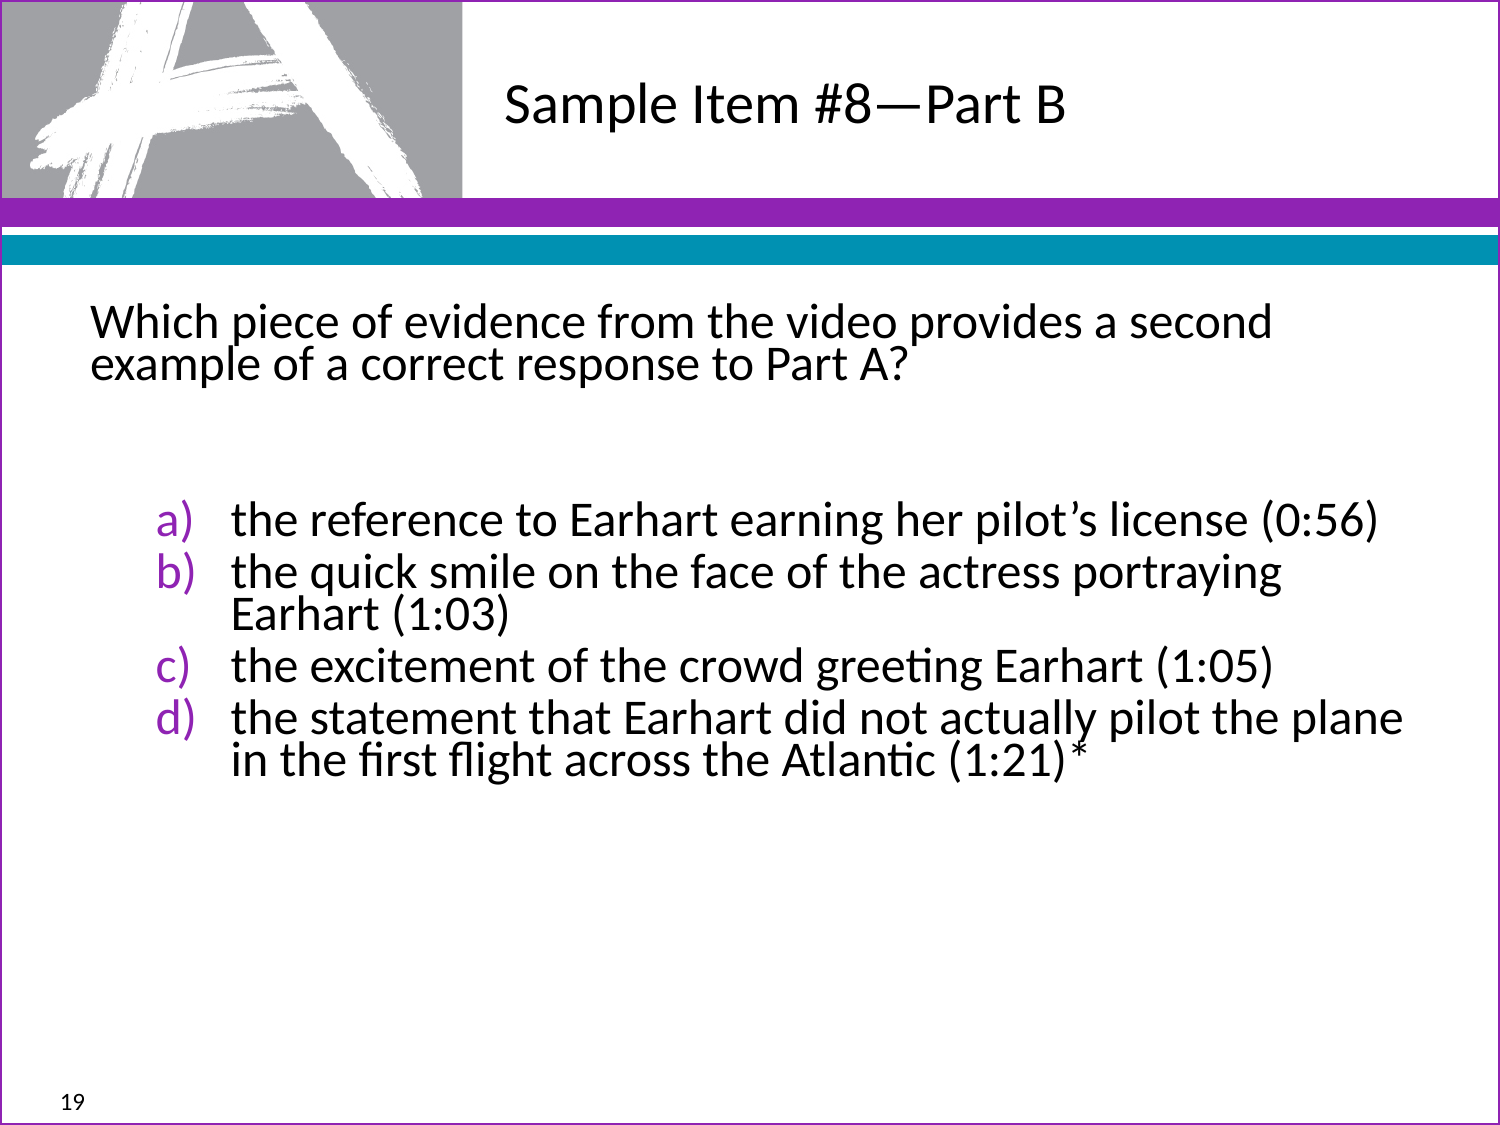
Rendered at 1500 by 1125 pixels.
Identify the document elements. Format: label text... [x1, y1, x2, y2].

slide_number 19 [0, 1077, 100, 1125]
title Sample Item #8—Part B [462, 0, 1500, 200]
picture [2, 2, 462, 198]
list Which piece of evidence from the video provides a second example of a correct response to Part A? the reference to Earhart earning her pilot’s license (0:56) the quick smile on the face of the actress portraying Earhart (1:03) the excitement of the crowd greeting Earhart (1:05) the statement that Earhart did not actually pilot the plane in the first flight across the Atlantic (1:21)* [75, 262, 1425, 1075]
